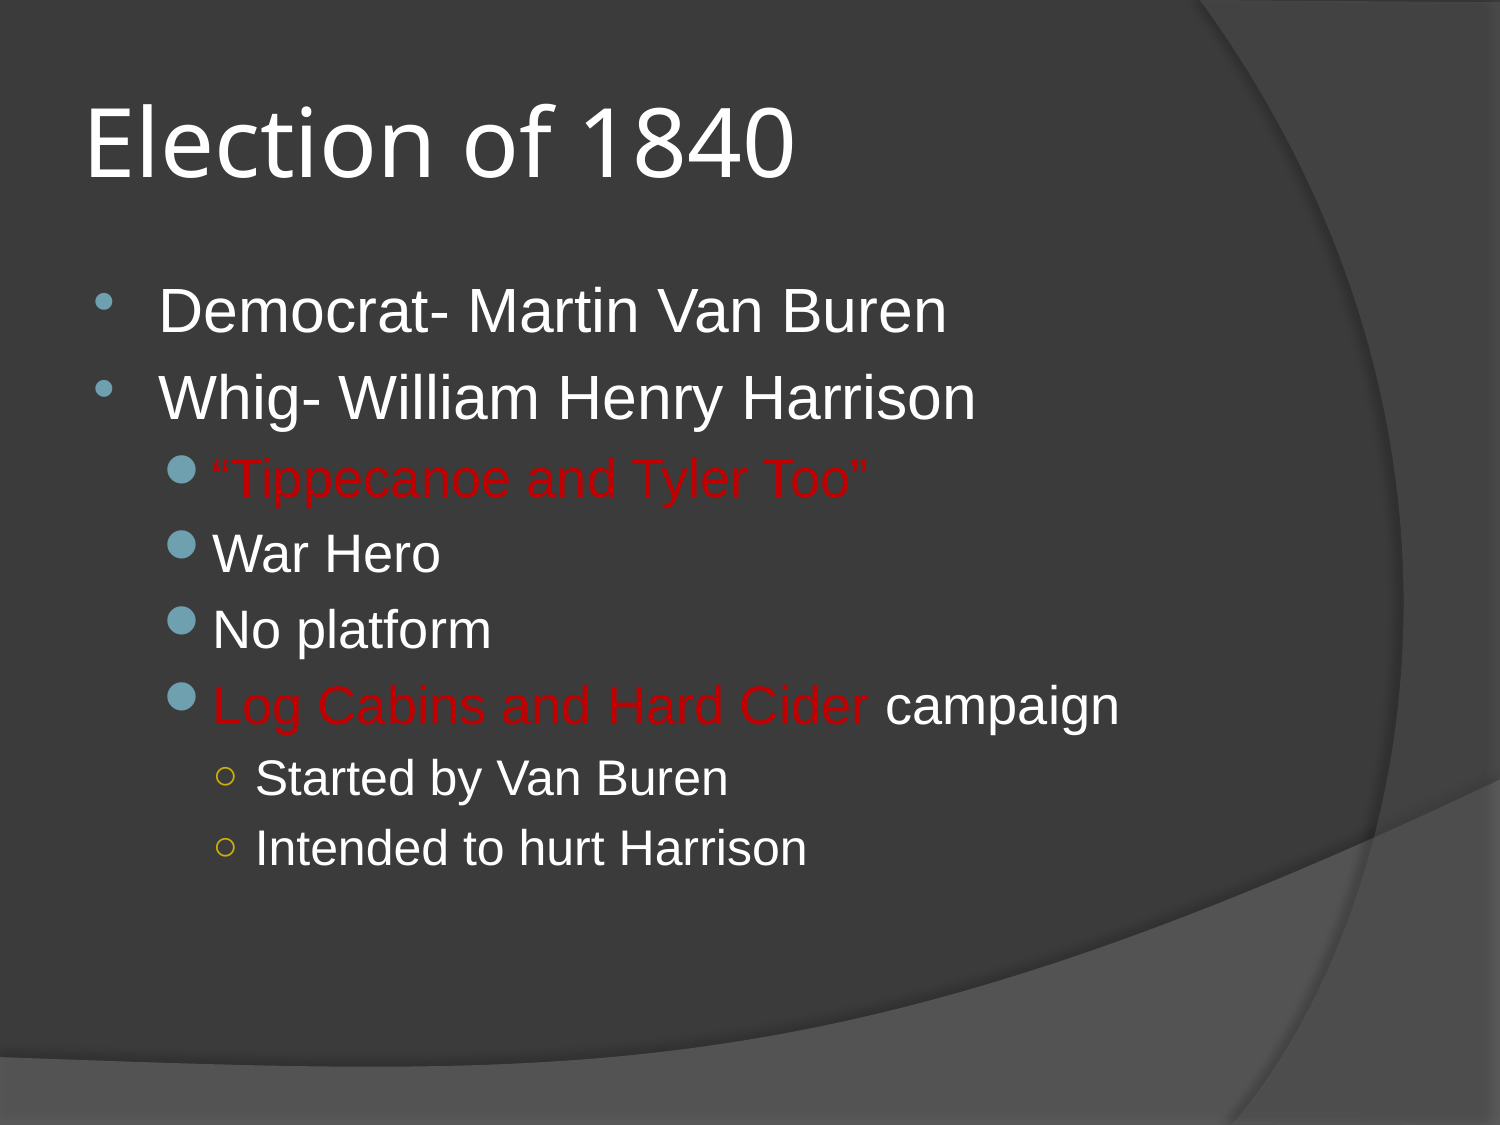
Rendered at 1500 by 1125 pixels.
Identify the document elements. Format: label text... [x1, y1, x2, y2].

list Democrat- Martin Van Buren Whig- William Henry Harrison “Tippecanoe and Tyler Too” War Hero No platform Log Cabins and Hard Cider campaign Started by Van Buren Intended to hurt Harrison [75, 262, 1300, 1005]
title Election of 1840 [75, 45, 1300, 233]
